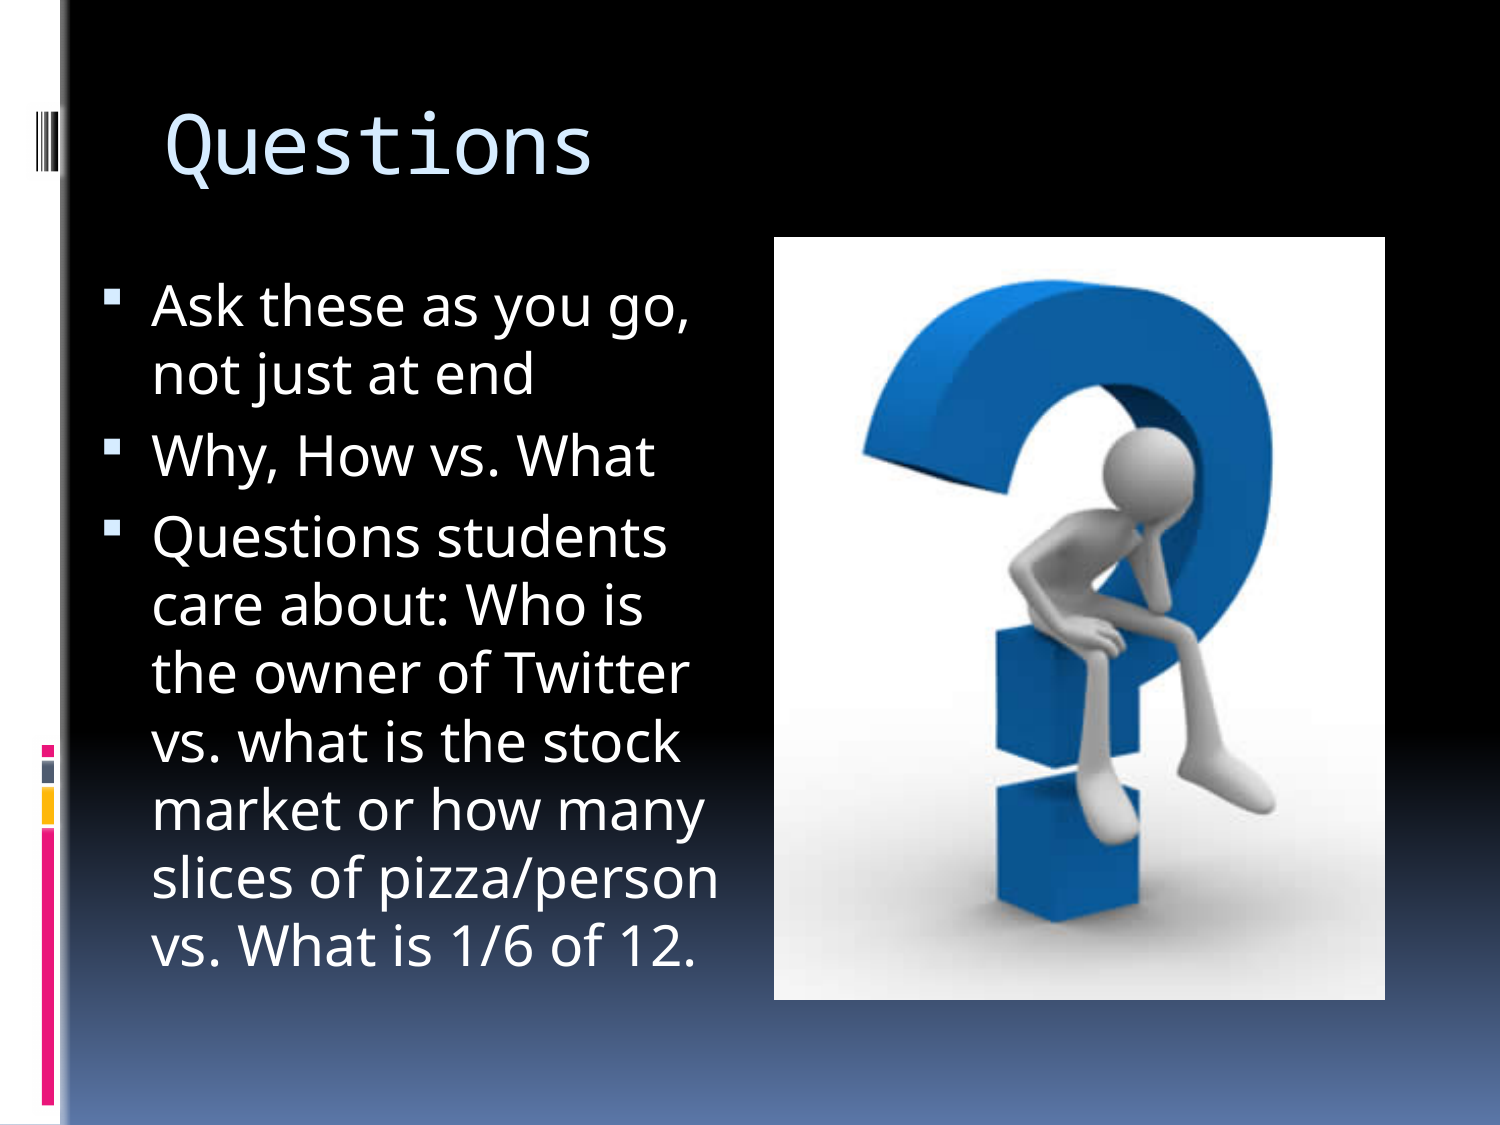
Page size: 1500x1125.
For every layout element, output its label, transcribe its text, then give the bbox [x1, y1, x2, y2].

title Questions [150, 83, 1425, 234]
list Ask these as you go, not just at end Why, How vs. What Questions students care about: Who is the owner of Twitter vs. what is the stock market or how many slices of pizza/person vs. What is 1/6 of 12. [75, 262, 738, 1038]
picture [774, 236, 1386, 1001]
